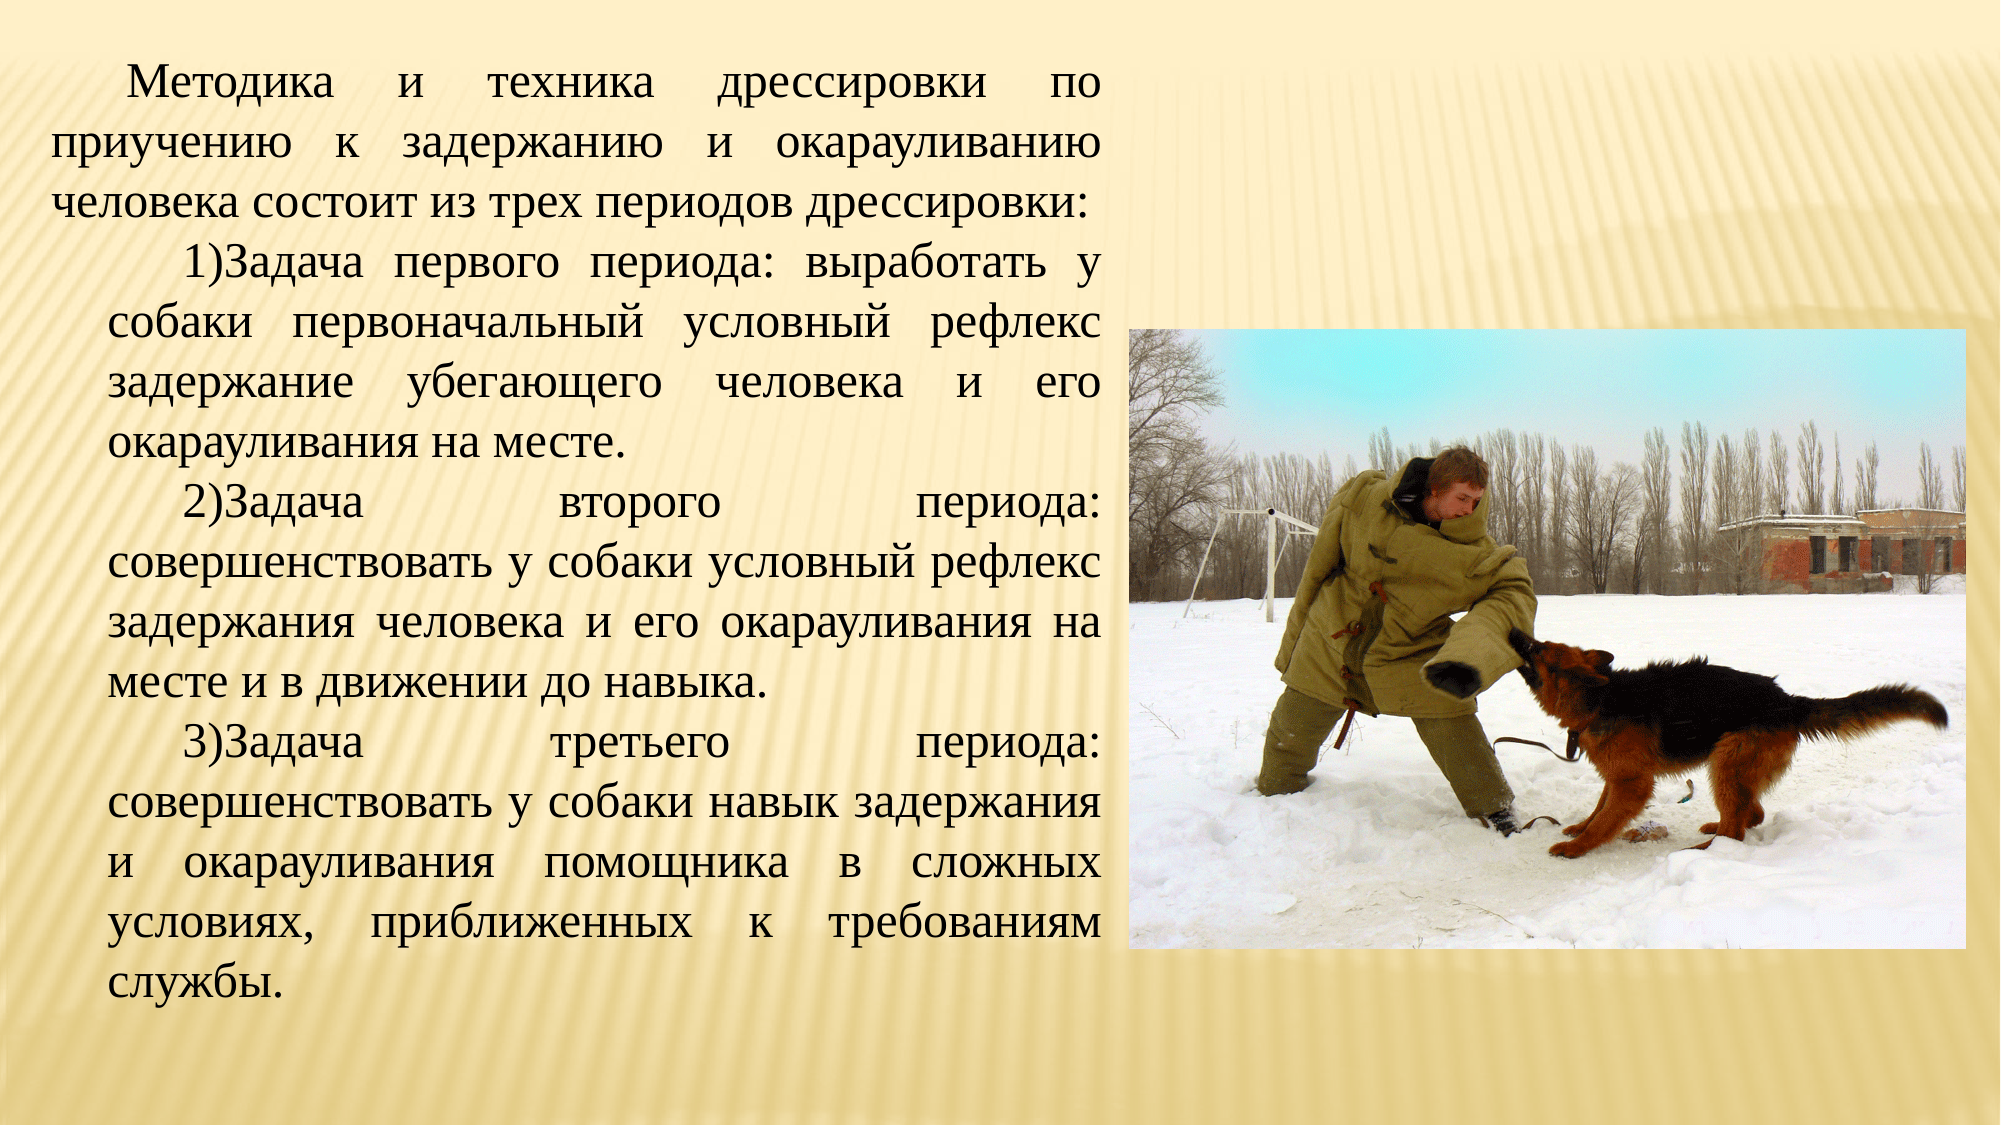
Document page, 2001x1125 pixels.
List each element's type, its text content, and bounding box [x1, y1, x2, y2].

text_box Методика и техника дрессировки по приучению к задержанию и окарауливанию человека состоит из трех периодов дрессировки: Задача первого периода: выработать у собаки первоначальный условный рефлекс задержание убегающего человека и его окарауливания на месте. Задача второго периода: совершенствовать у собаки условный рефлекс задержания человека и его окарауливания на месте и в движении до навыка. Задача третьего периода: совершенствовать у собаки навык задержания и окарауливания помощника в сложных условиях, приближенных к требованиям службы. [36, 40, 1117, 1076]
picture [1129, 329, 1966, 949]
